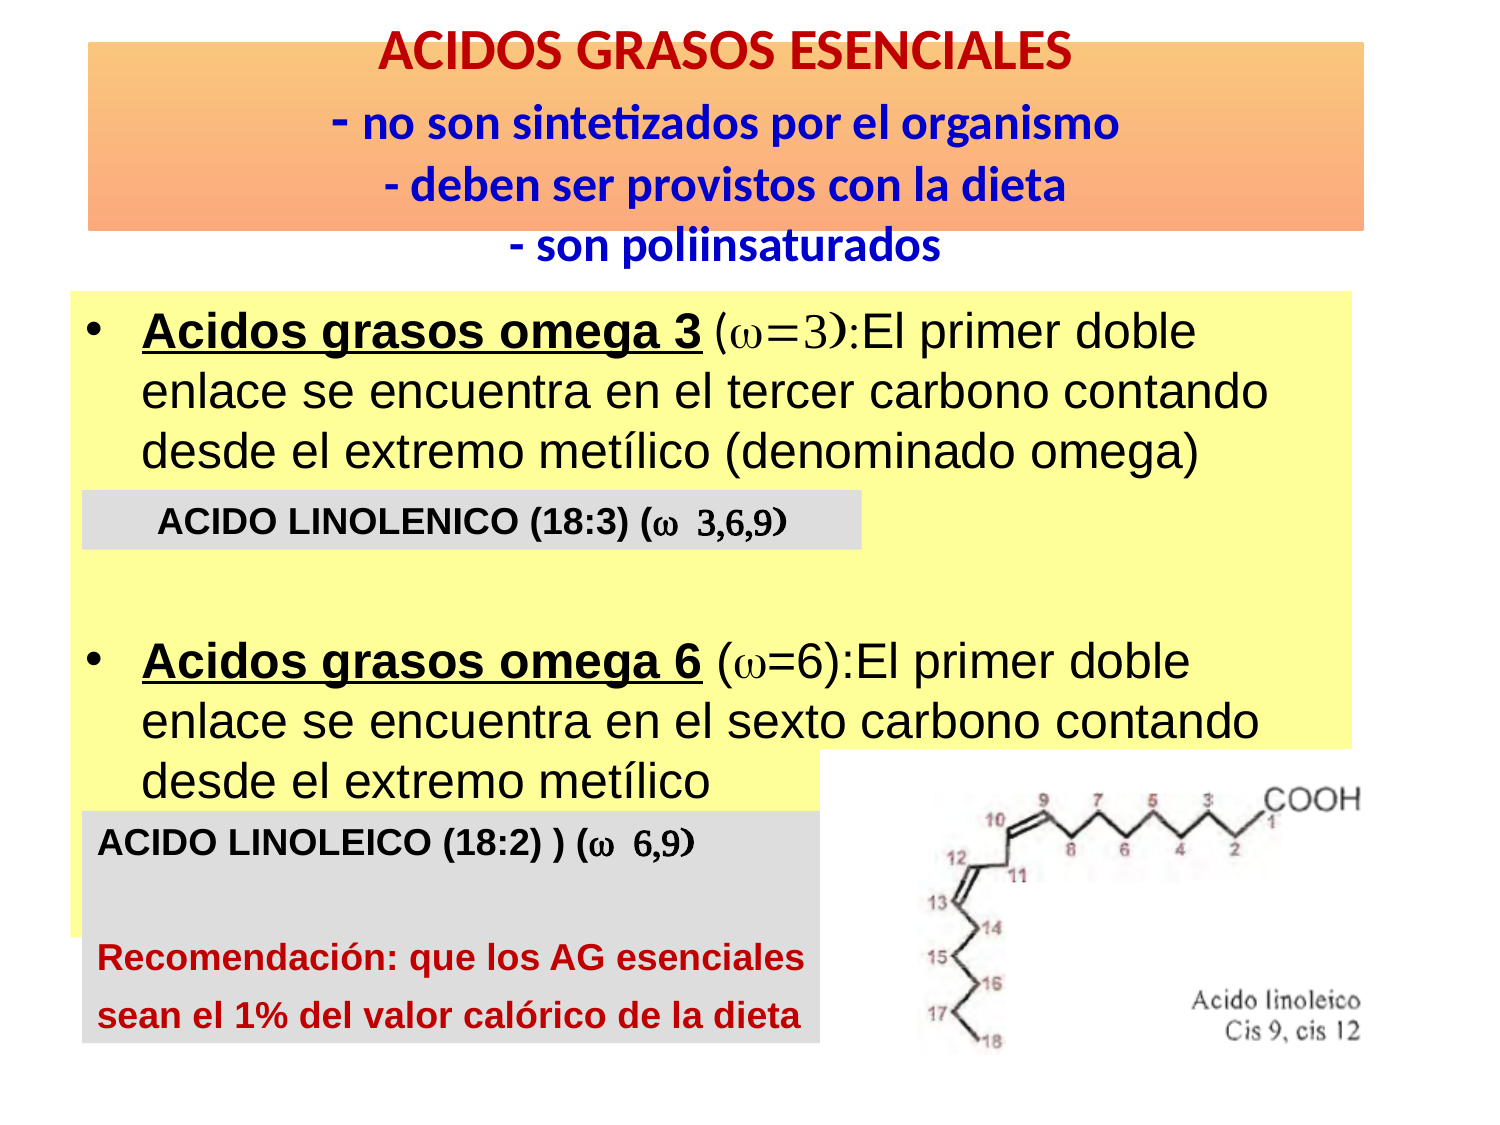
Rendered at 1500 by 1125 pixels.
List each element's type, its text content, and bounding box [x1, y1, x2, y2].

picture [820, 749, 1404, 1058]
text_box ACIDO LINOLEICO (18:2) ) (w 6,9) Recomendación: que los AG esenciales sean el 1% del valor calórico de la dieta [82, 810, 815, 1044]
list Acidos grasos omega 3 (w=3):El primer doble enlace se encuentra en el tercer carbono contando desde el extremo metílico (denominado omega) Acidos grasos omega 6 (w=6):El primer doble enlace se encuentra en el sexto carbono contando desde el extremo metílico [70, 290, 1353, 938]
title ACIDOS GRASOS ESENCIALES - no son sintetizados por el organismo - deben ser provistos con la dieta - son poliinsaturados [88, 42, 1364, 231]
text_box ACIDO LINOLENICO (18:3) (w 3,6,9) [82, 490, 862, 550]
